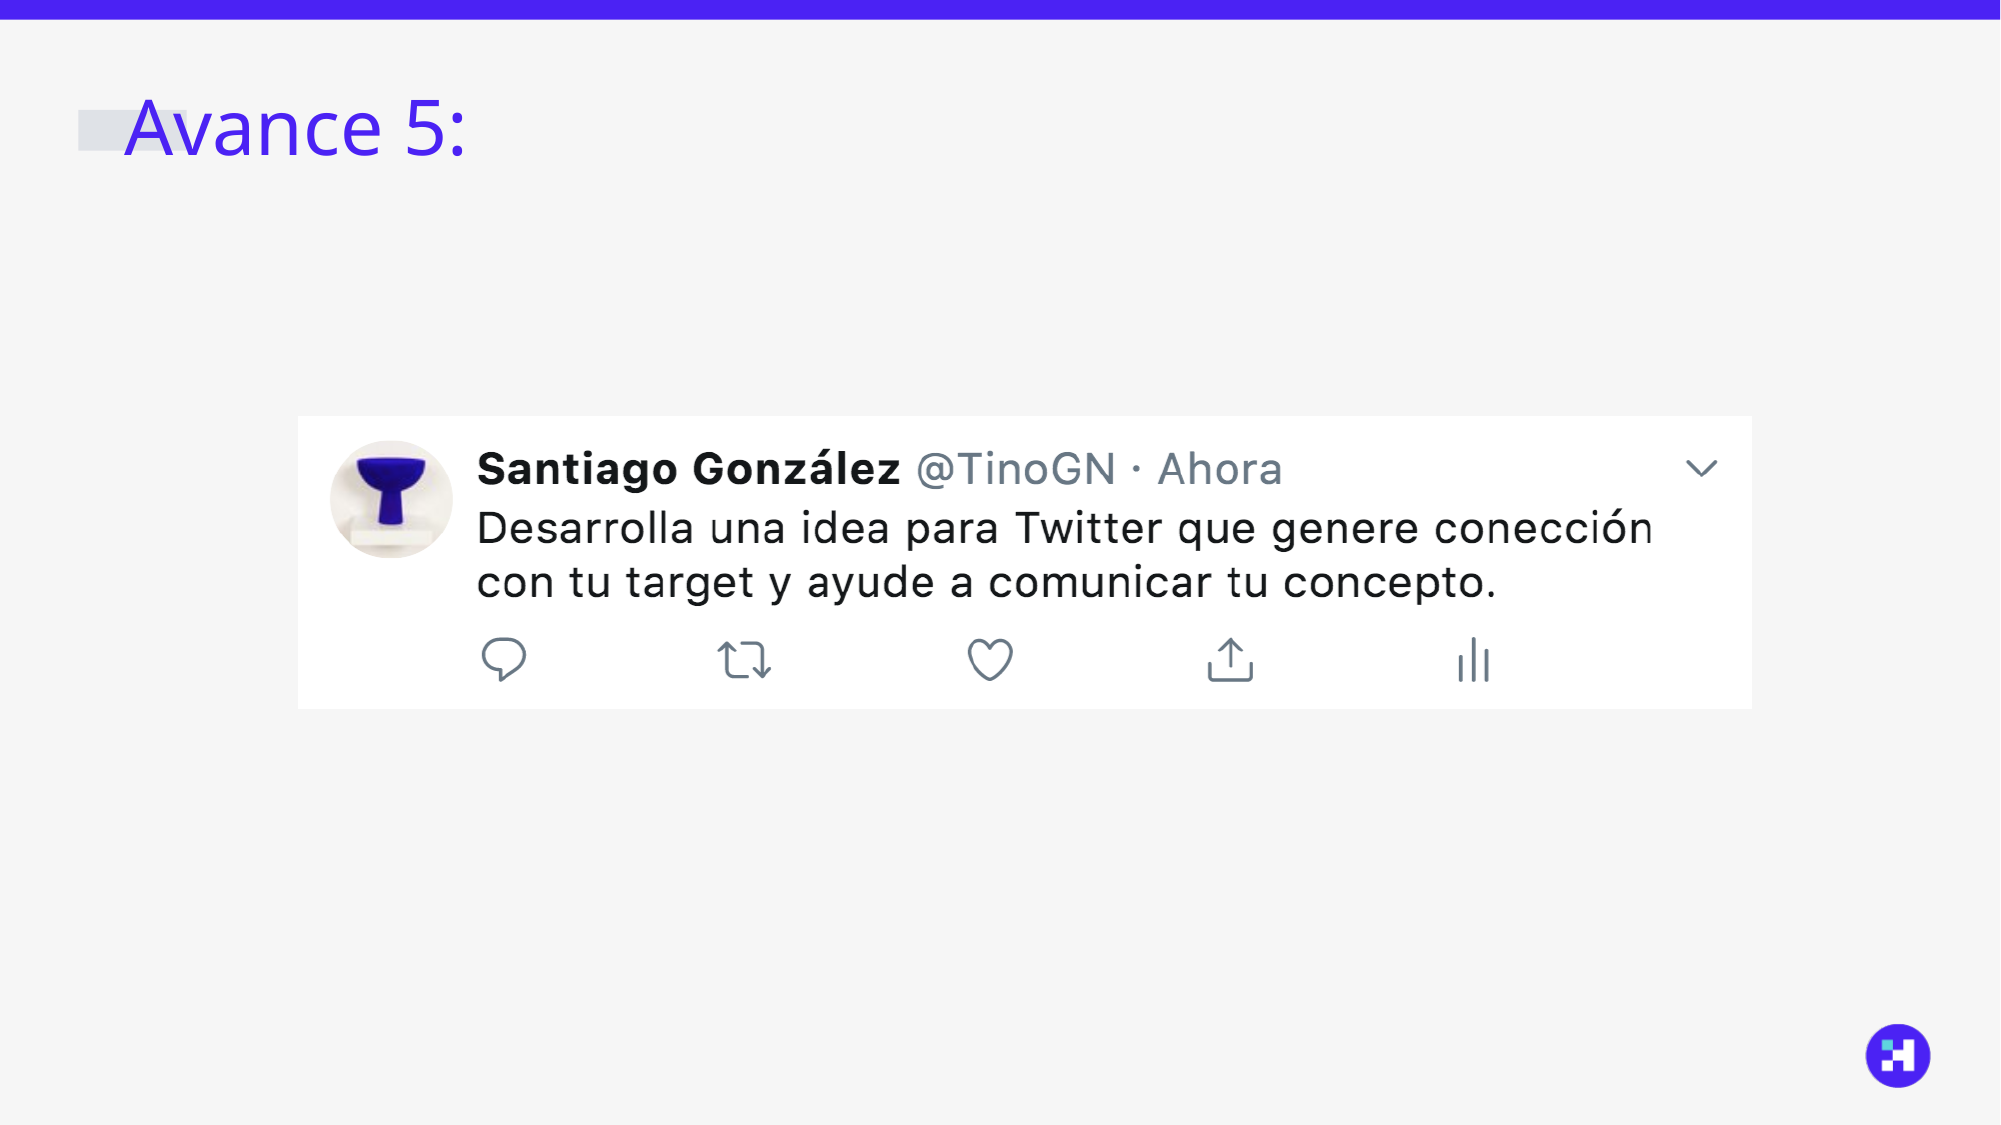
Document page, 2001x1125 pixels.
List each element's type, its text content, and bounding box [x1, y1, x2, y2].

picture [298, 416, 1752, 709]
picture [1853, 1015, 1940, 1095]
title Avance 5: [104, 60, 1379, 200]
